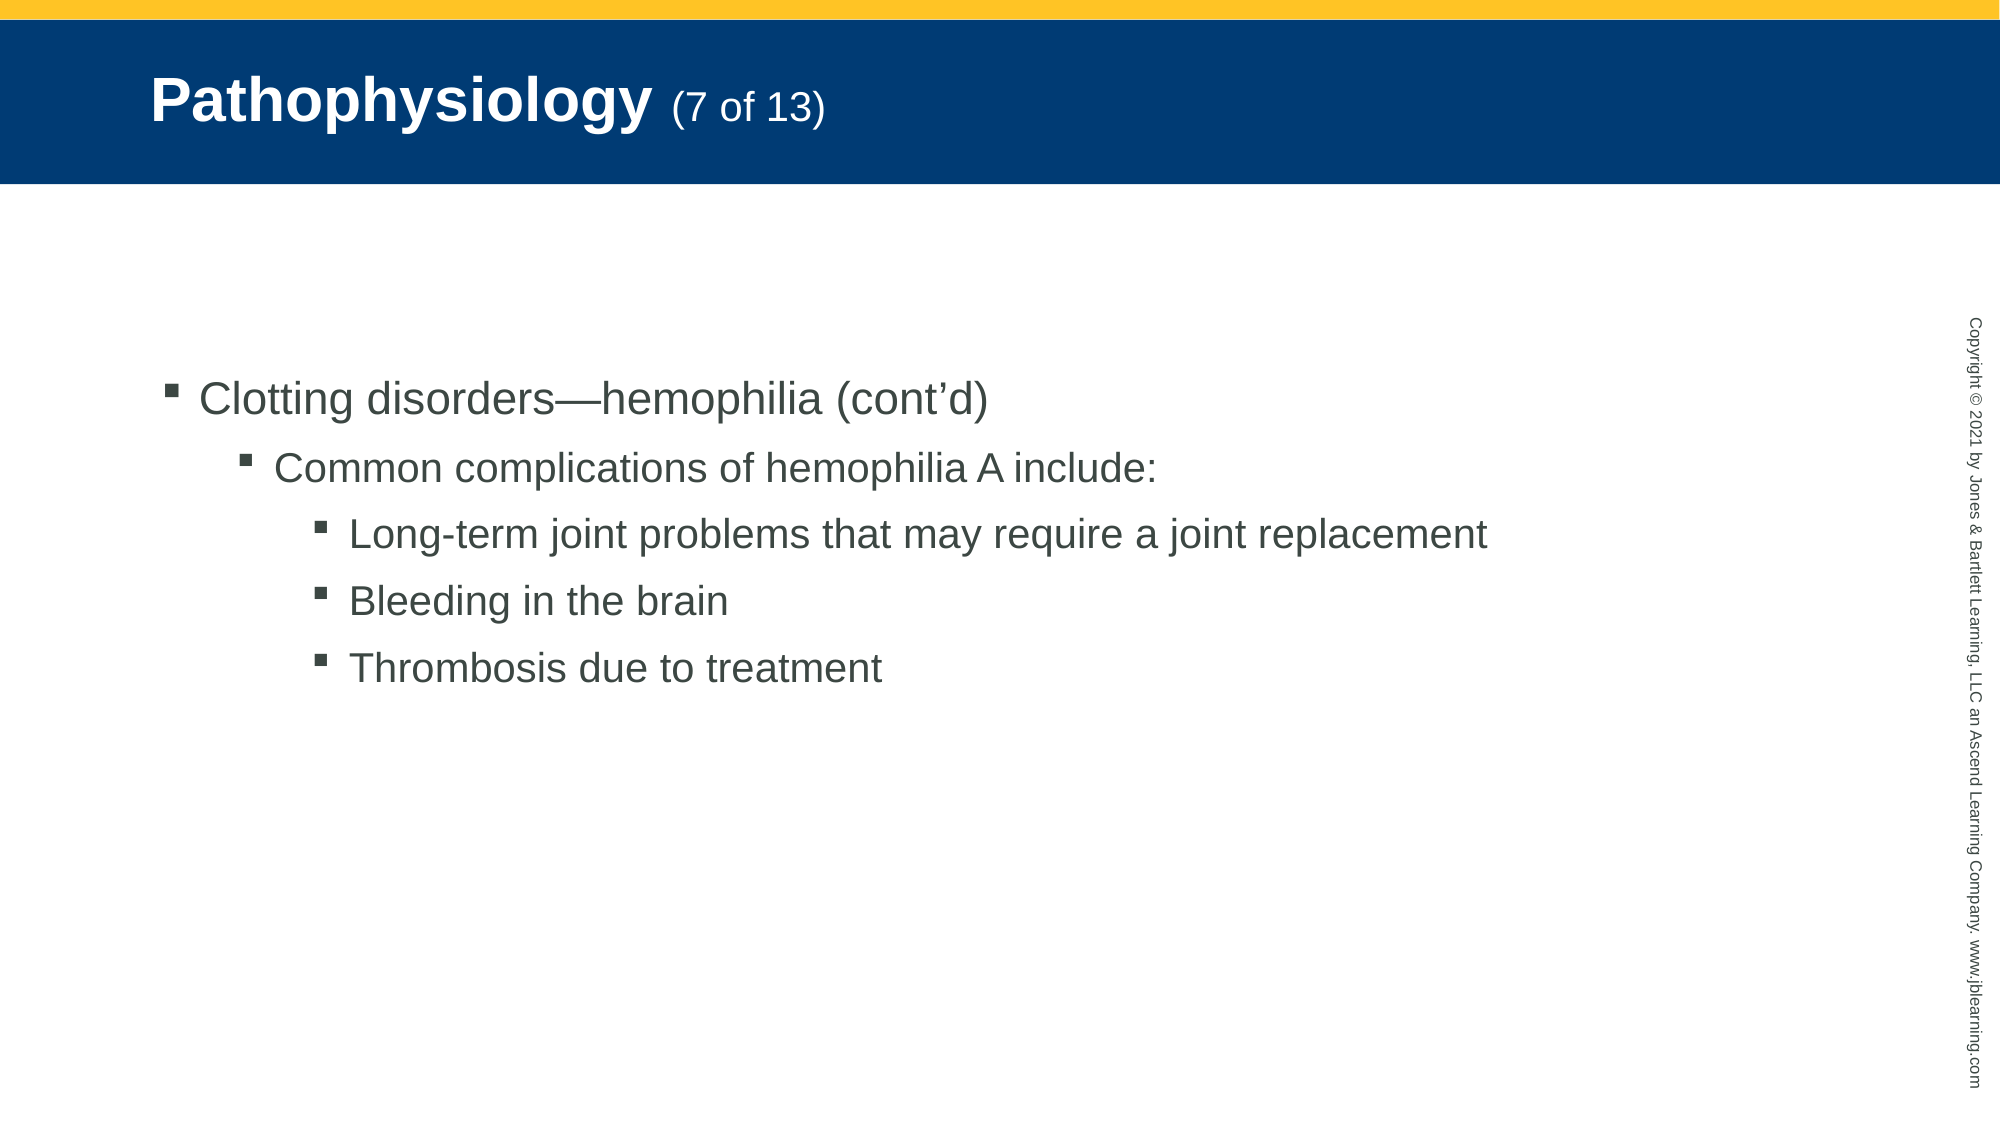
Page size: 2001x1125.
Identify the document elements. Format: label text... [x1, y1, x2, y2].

title Pathophysiology (7 of 13) [0, 19, 2000, 185]
list Clotting disorders—hemophilia (cont’d) Common complications of hemophilia A include: Long-term joint problems that may require a joint replacement Bleeding in the brain Thrombosis due to treatment [146, 361, 1859, 1016]
